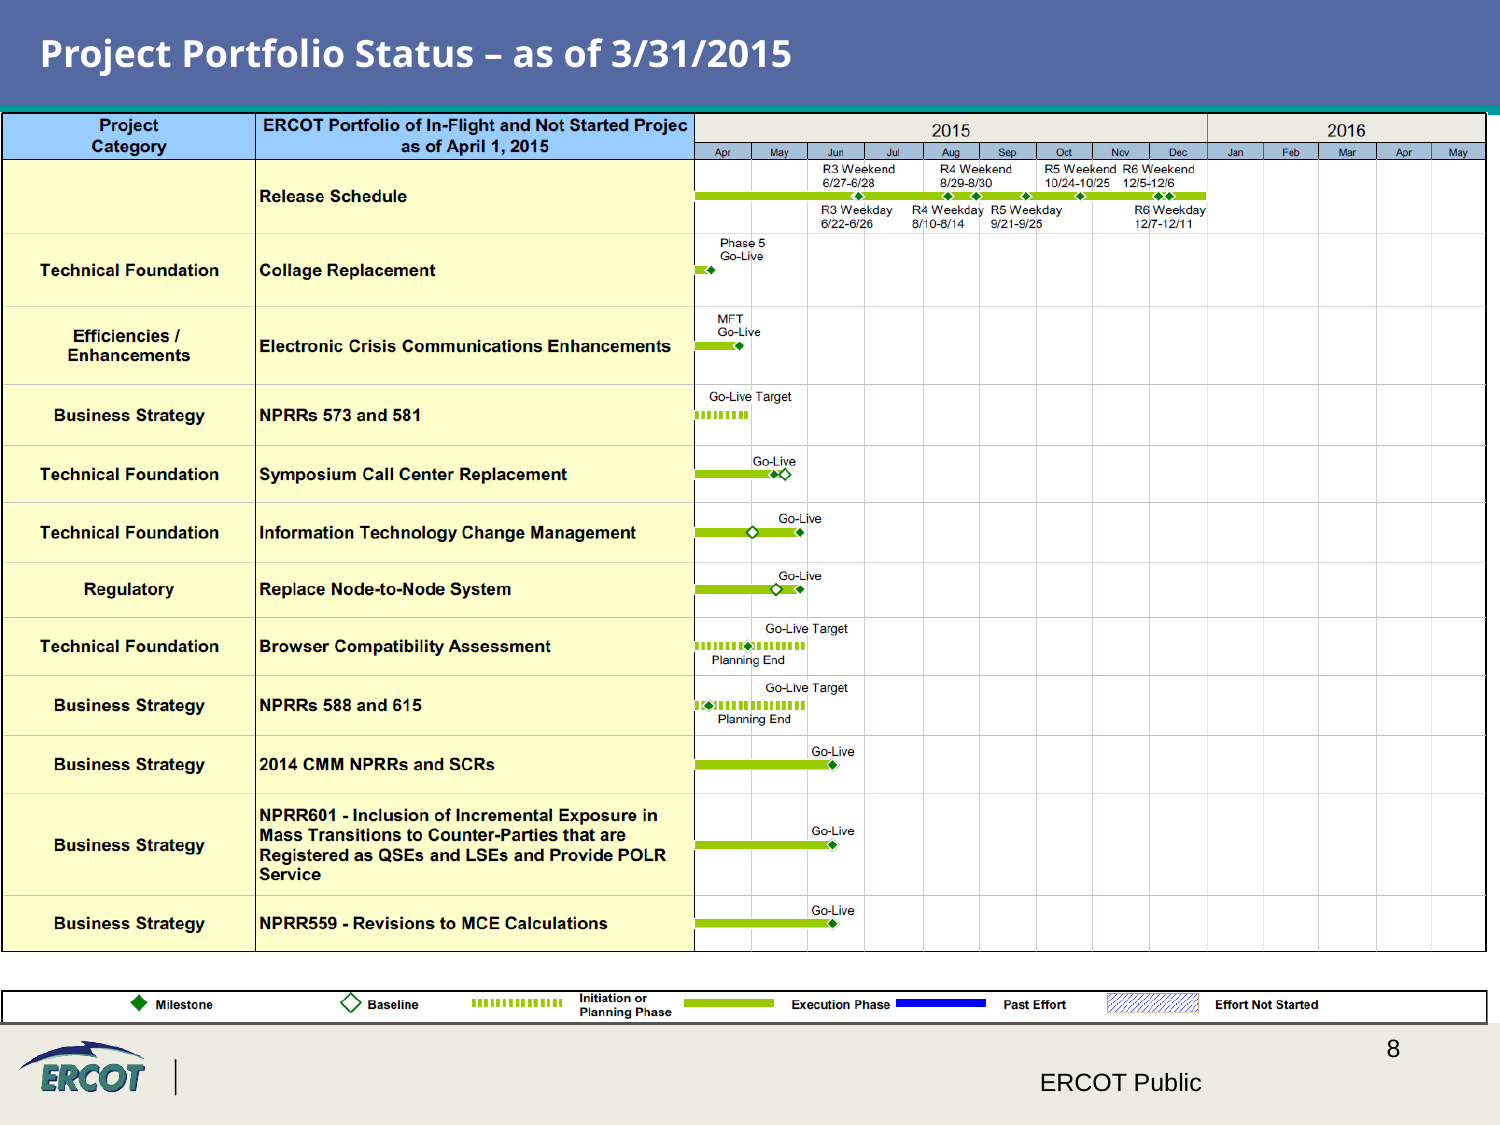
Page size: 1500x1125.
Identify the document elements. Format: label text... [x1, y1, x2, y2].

text_box Project Portfolio Status – as of 3/31/2015 [24, 30, 1163, 106]
picture [10, 1031, 151, 1111]
footer ERCOT Public [1025, 1059, 1438, 1125]
picture [0, 112, 1488, 1026]
text_box [24, 22, 1450, 85]
